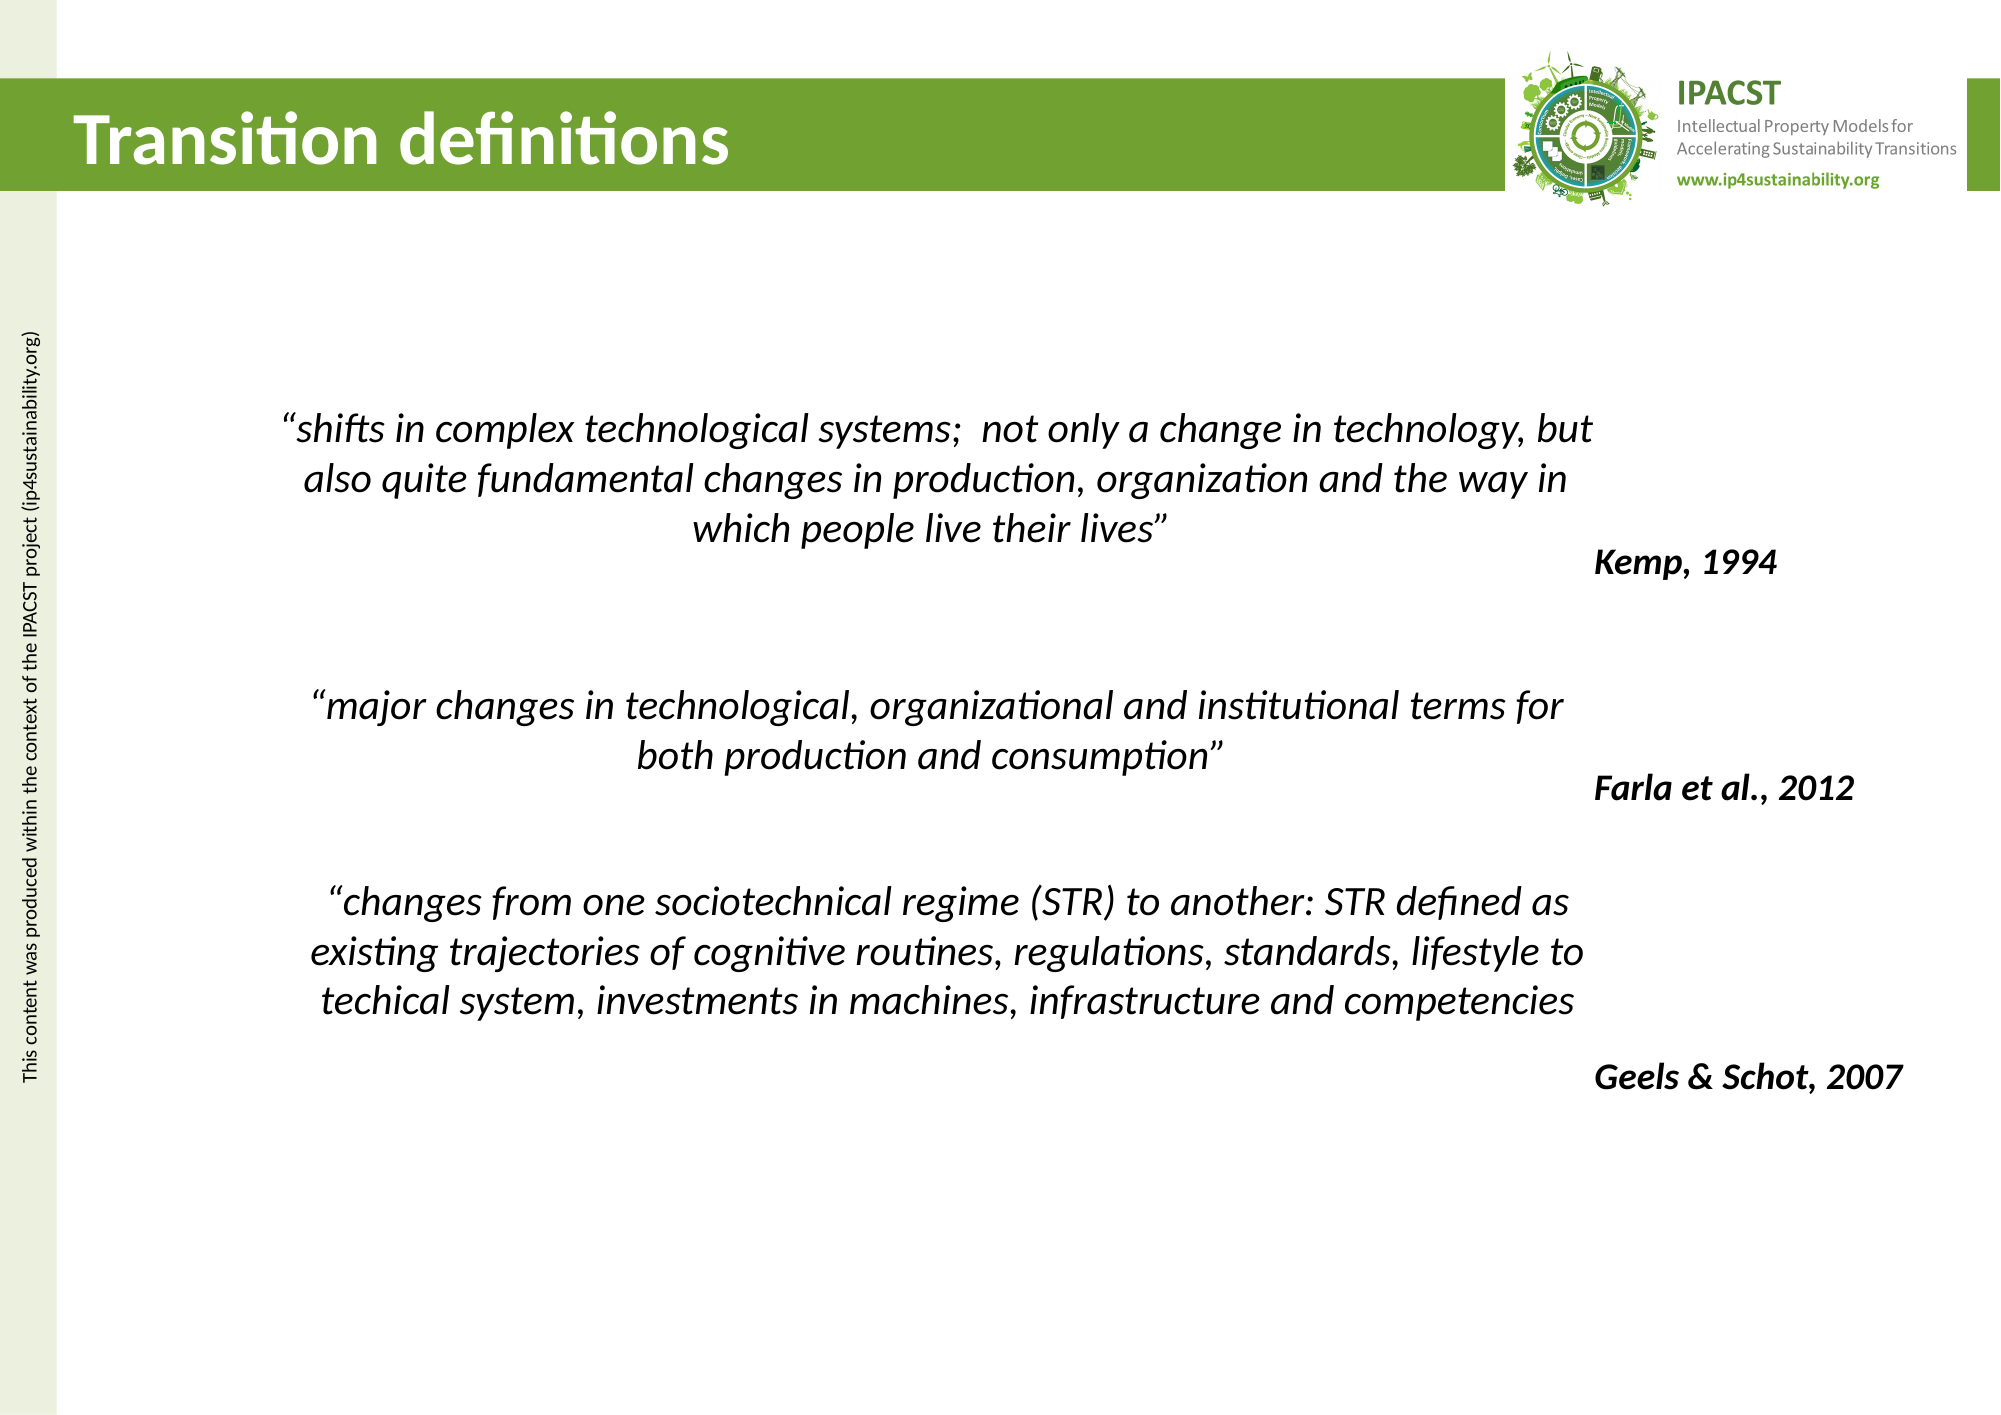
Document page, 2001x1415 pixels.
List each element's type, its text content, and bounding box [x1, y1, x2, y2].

text_box “changes from one sociotechnical regime (STR) to another: STR defined as existing trajectories of cognitive routines, regulations, standards, lifestyle to techical system, investments in machines, infrastructure and competencies [254, 865, 1642, 1031]
text_box Kemp, 1994 [1579, 529, 1792, 590]
text_box “major changes in technological, organizational and institutional terms for both production and consumption” [261, 670, 1612, 785]
text_box Farla et al., 2012 [1579, 755, 1870, 815]
text_box “shifts in complex technological systems; not only a change in technology, but also quite fundamental changes in production, organization and the way in which people live their lives” [261, 393, 1612, 558]
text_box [0, 43, 2000, 216]
text_box Geels & Schot, 2007 [1579, 1044, 1918, 1105]
